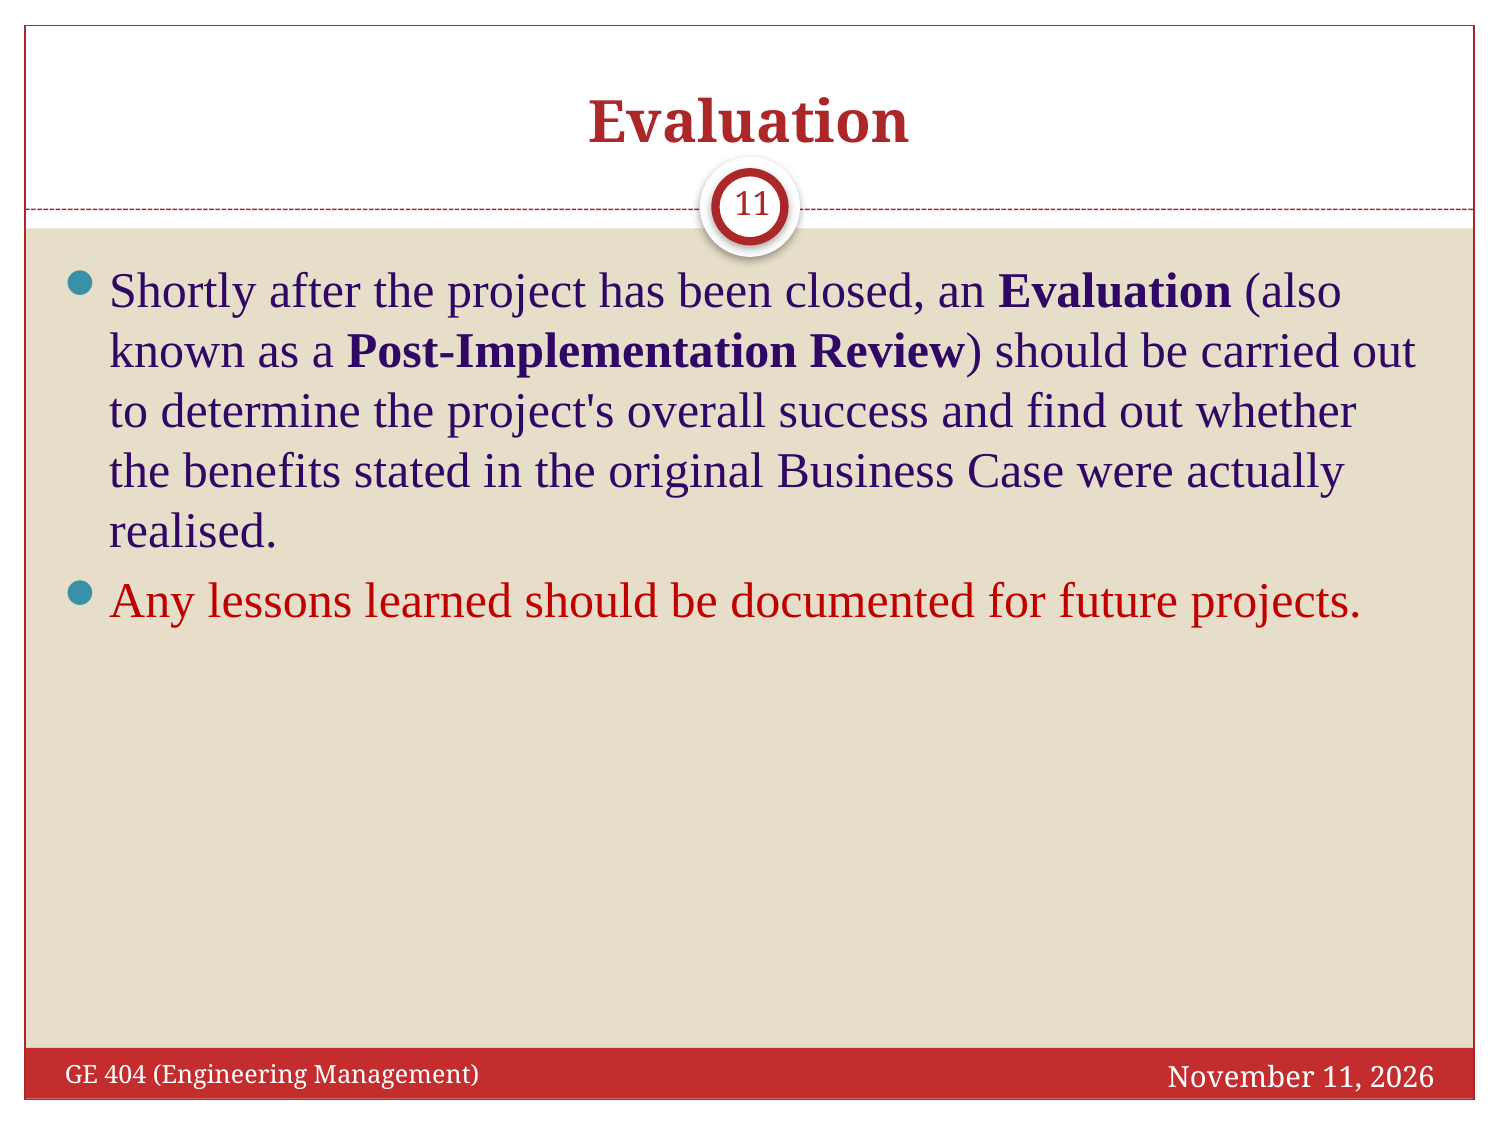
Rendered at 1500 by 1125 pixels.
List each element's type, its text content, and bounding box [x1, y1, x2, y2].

slide_number 11 [715, 168, 791, 241]
footer GE 404 (Engineering Management) [50, 1051, 638, 1112]
list Shortly after the project has been closed, an Evaluation (also known as a Post-Implementation Review) should be carried out to determine the project's overall success and find out whether the benefits stated in the original Business Case were actually realised. Any lessons learned should be documented for future projects. [49, 250, 1445, 1001]
title Evaluation [49, 37, 1450, 162]
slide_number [950, 1050, 1450, 1111]
